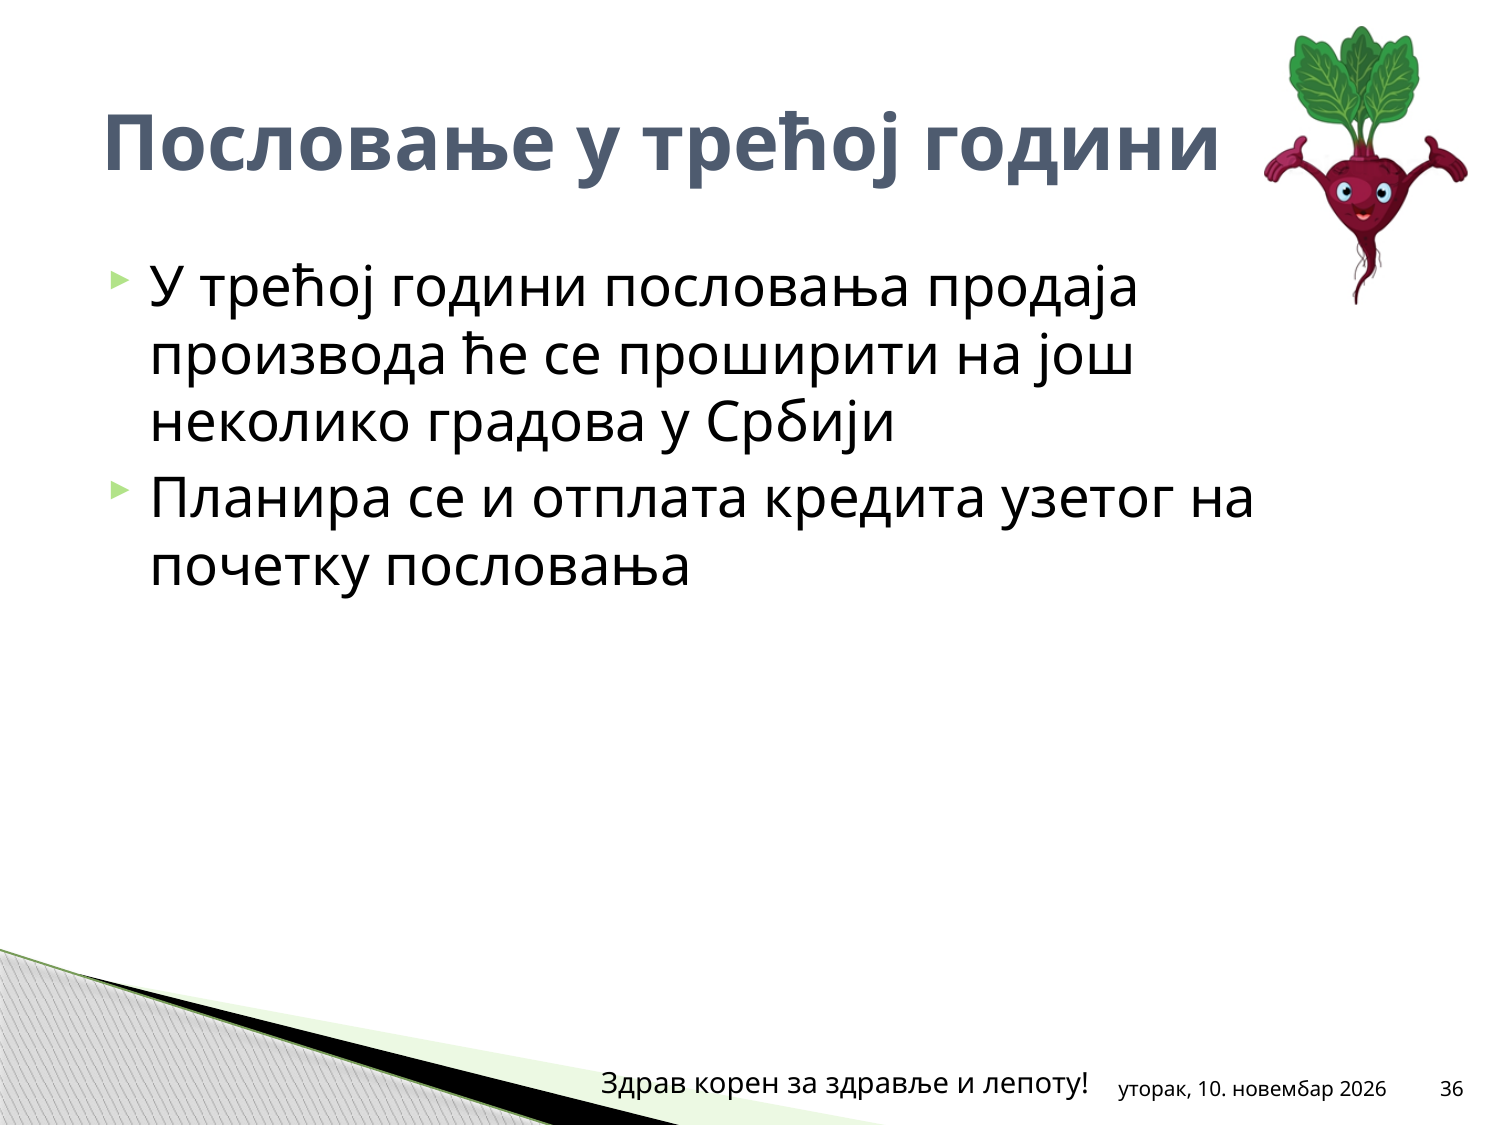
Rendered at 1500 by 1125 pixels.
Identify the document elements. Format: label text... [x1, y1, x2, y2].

footer Здрав корен за здравље и лепоту! [575, 1051, 1105, 1112]
slide_number 36 [1418, 1051, 1479, 1112]
picture [1262, 24, 1471, 308]
slide_number среда, 31. октобар 2012 [1105, 1051, 1418, 1112]
list У трећој години пословања продаја производа ће се проширити на још неколико градова у Србији Планира се и отплата кредита узетог на почетку пословања [75, 243, 1425, 986]
title Пословање у трећој години [75, 45, 1250, 233]
